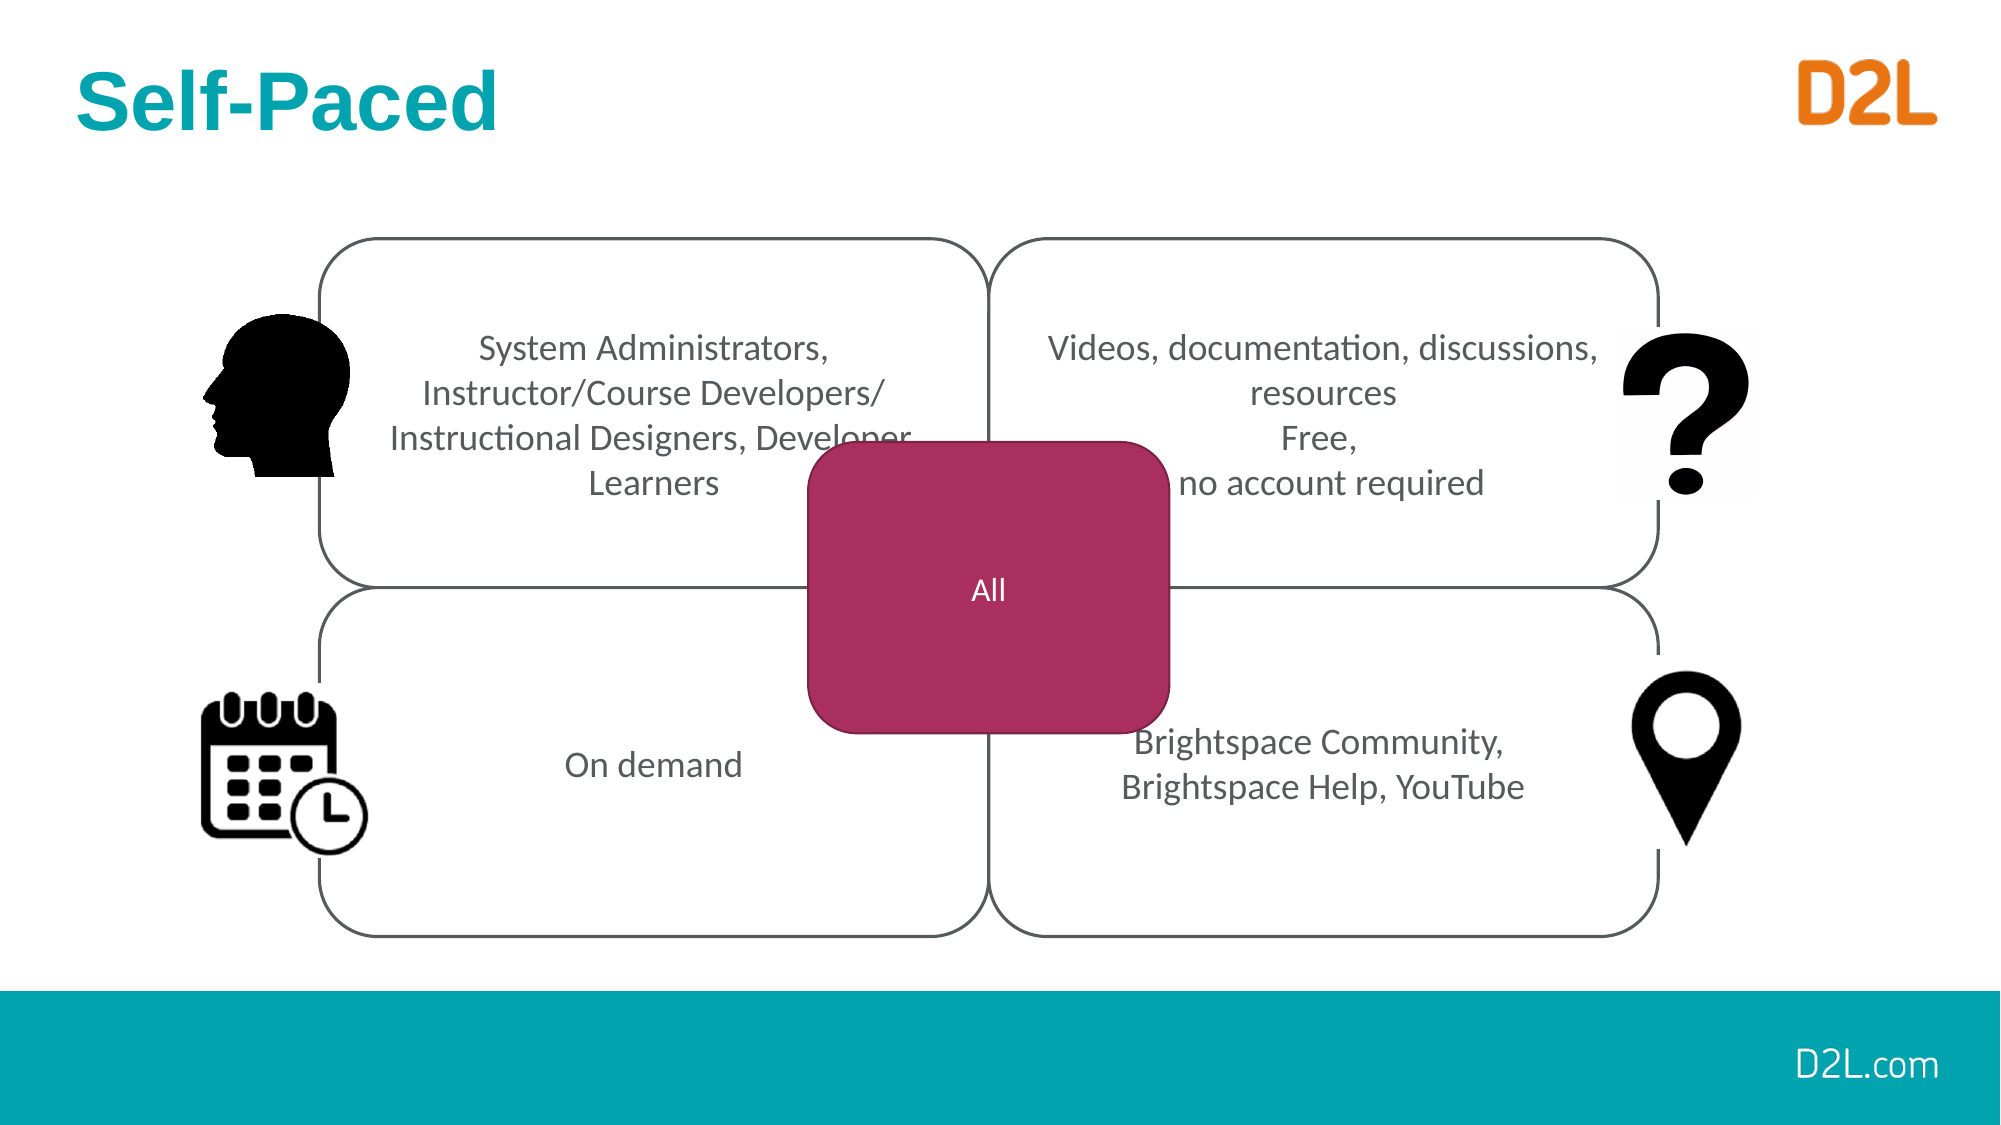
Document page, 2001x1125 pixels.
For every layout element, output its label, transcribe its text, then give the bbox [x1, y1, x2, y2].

text_box System Administrators, Instructor/Course Developers/ Instructional Designers, Developer, Learners [317, 237, 989, 588]
text_box Brightspace Community, Brightspace Help, YouTube [987, 586, 1660, 939]
text_box All [807, 440, 1171, 735]
picture [1617, 327, 1755, 500]
picture [1796, 0, 2000, 1125]
text_box On demand [317, 586, 989, 939]
title Self-Paced [60, 51, 1283, 269]
picture [197, 683, 370, 858]
picture [1627, 655, 1745, 849]
picture [203, 314, 350, 477]
text_box Videos, documentation, discussions, resources Free, no account required [987, 237, 1660, 588]
